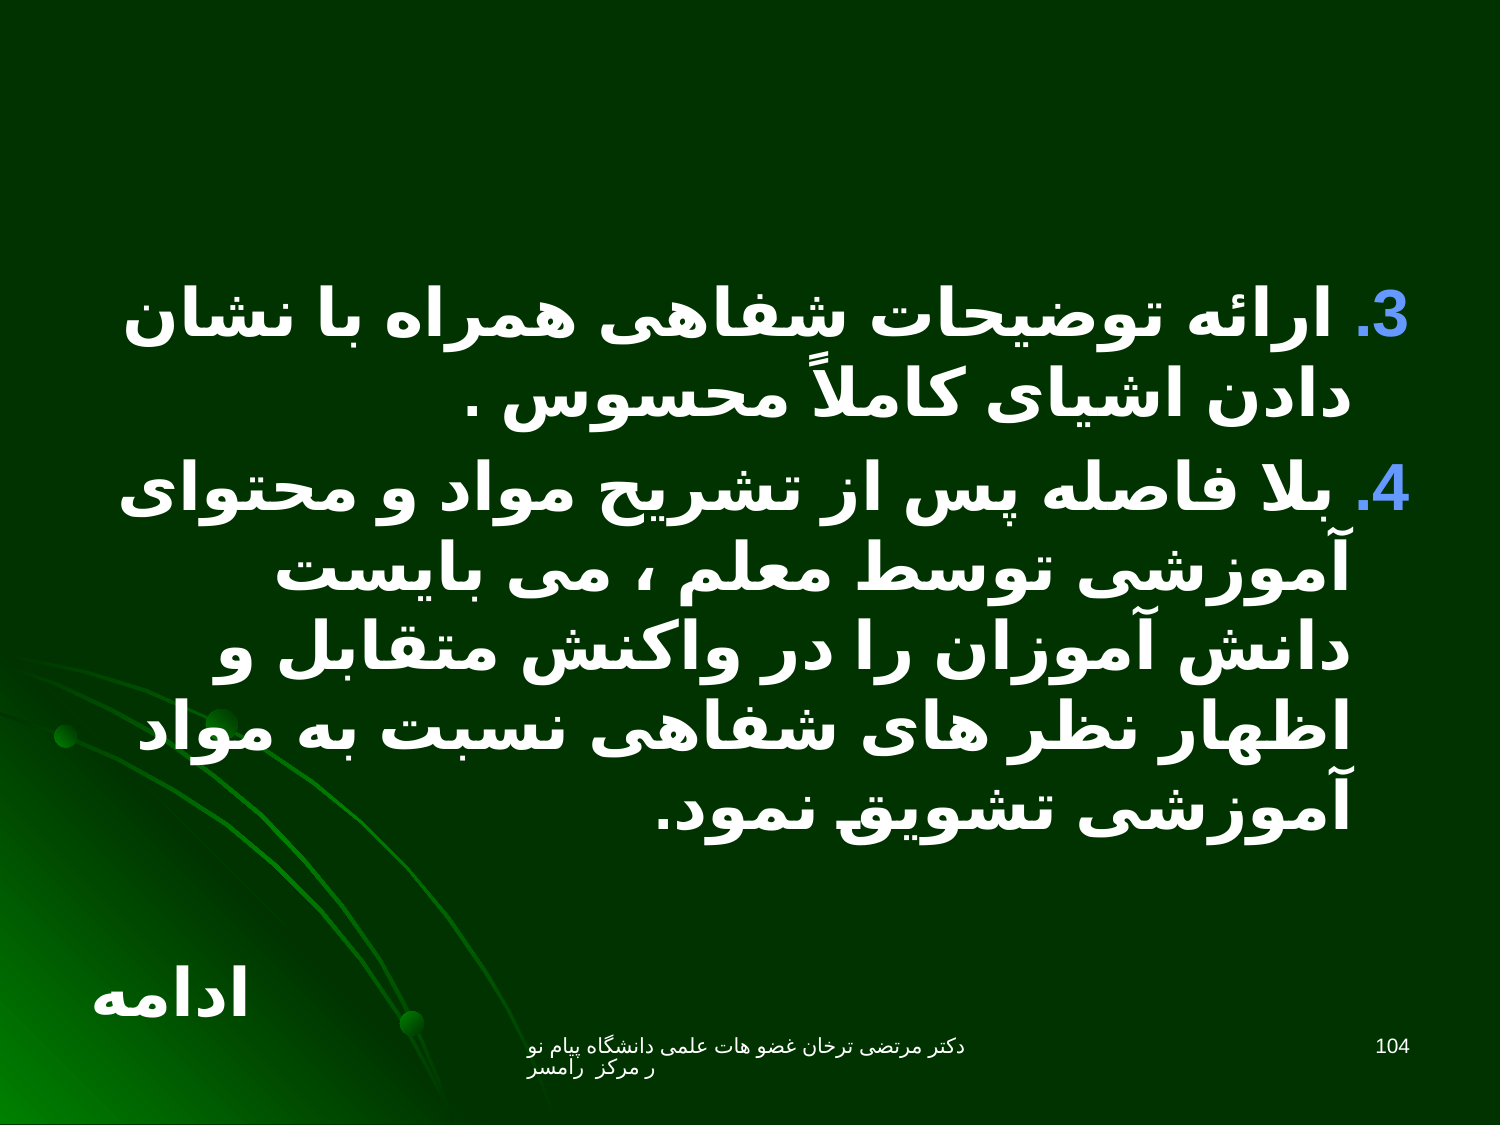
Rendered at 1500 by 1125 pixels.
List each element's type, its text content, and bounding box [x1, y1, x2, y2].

footer دکتر مرتضی ترخان غضو هات علمی دانشگاه پیام نور مرکز رامسر [512, 1024, 988, 1101]
slide_number 104 [1074, 1024, 1426, 1101]
list 3. ارائه توضیحات شفاهی همراه با نشان دادن اشیای کاملاً محسوس . 4. بلا فاصله پس از تشریح مواد و محتوای آموزشی توسط معلم ، می بایست دانش آموزان را در واکنش متقابل و اظهار نظر های شفاهی نسبت به مواد آموزشی تشویق نمود. ادامه [74, 262, 1426, 1006]
